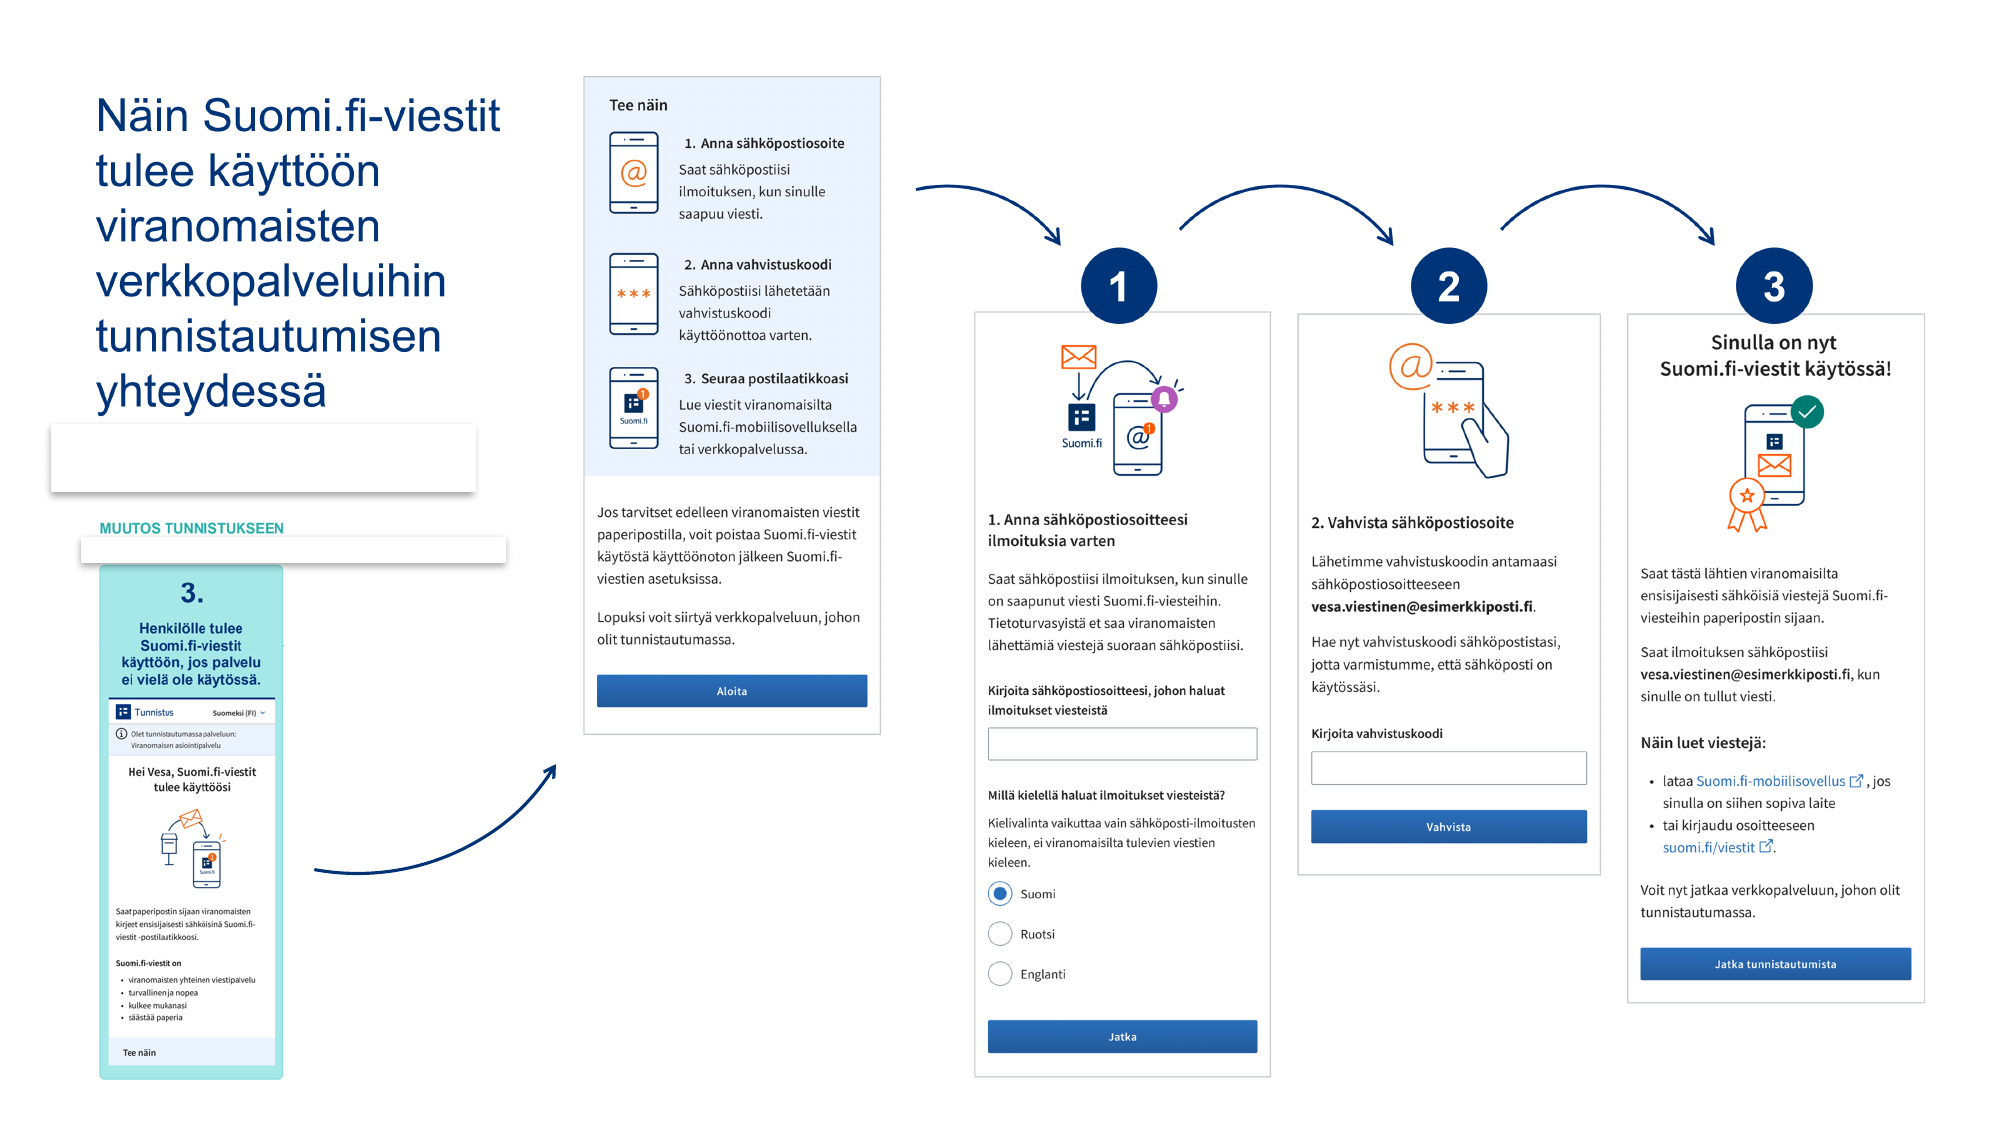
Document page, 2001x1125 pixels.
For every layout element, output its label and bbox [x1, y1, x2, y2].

text_box [0, 0, 2000, 1125]
